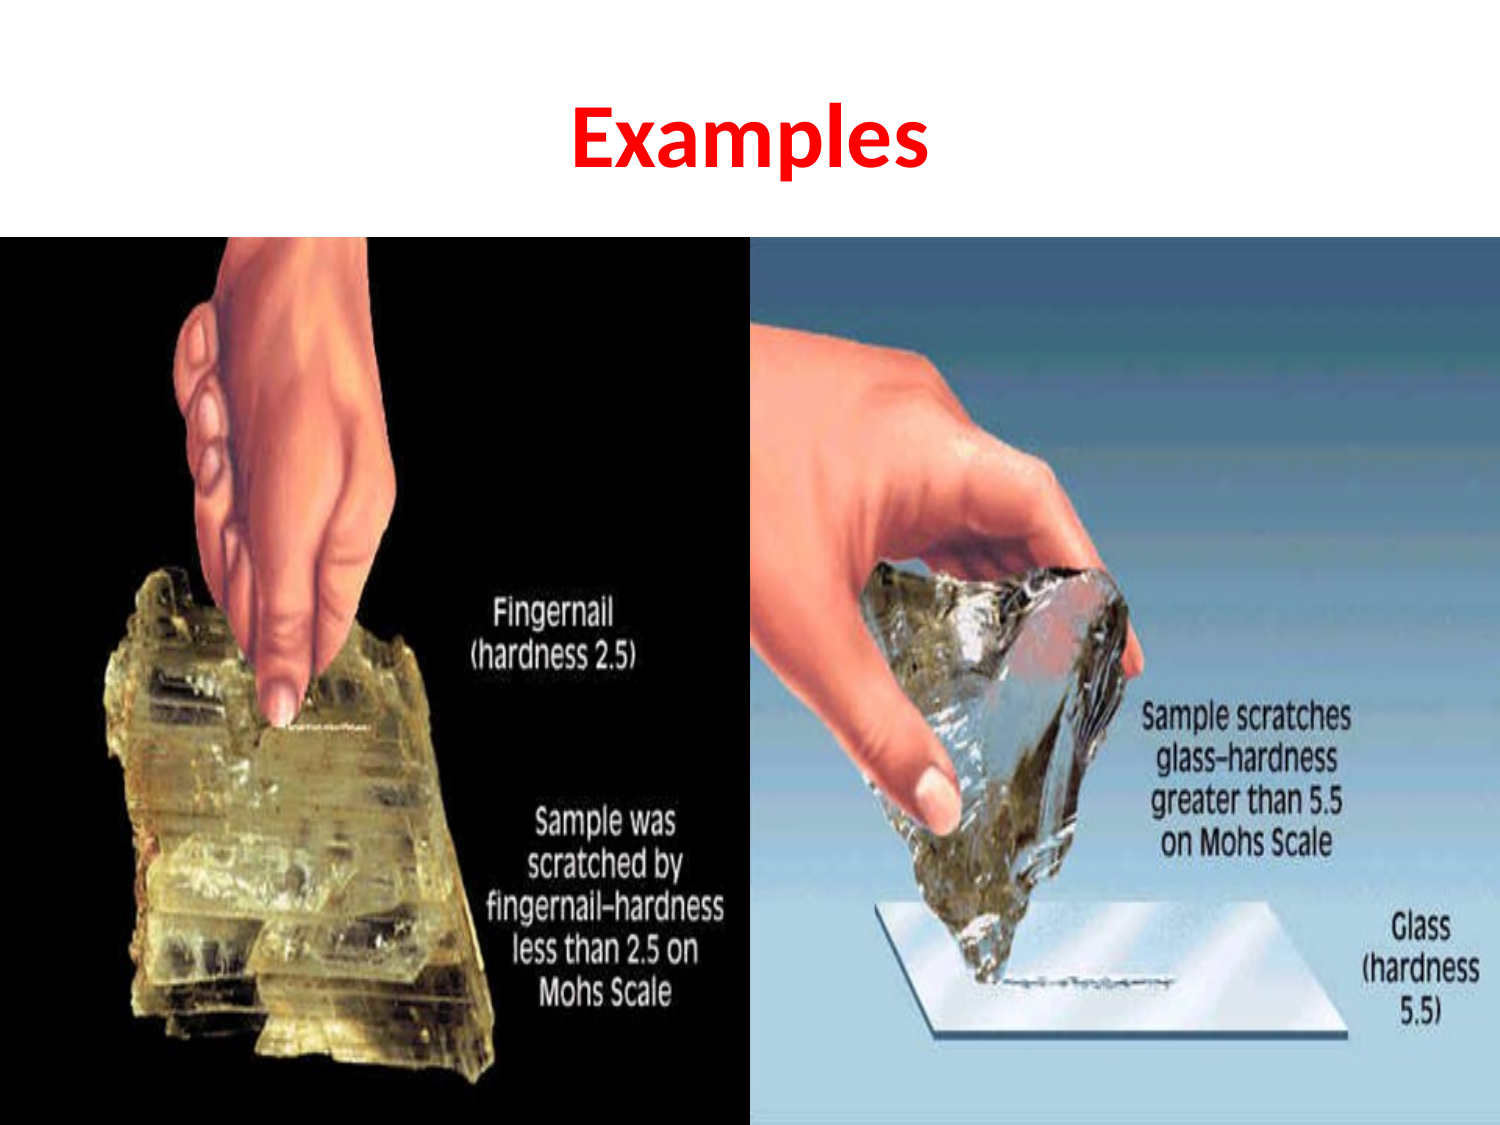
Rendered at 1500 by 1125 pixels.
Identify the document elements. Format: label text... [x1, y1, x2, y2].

title Examples [75, 37, 1425, 225]
picture [0, 237, 1500, 1125]
